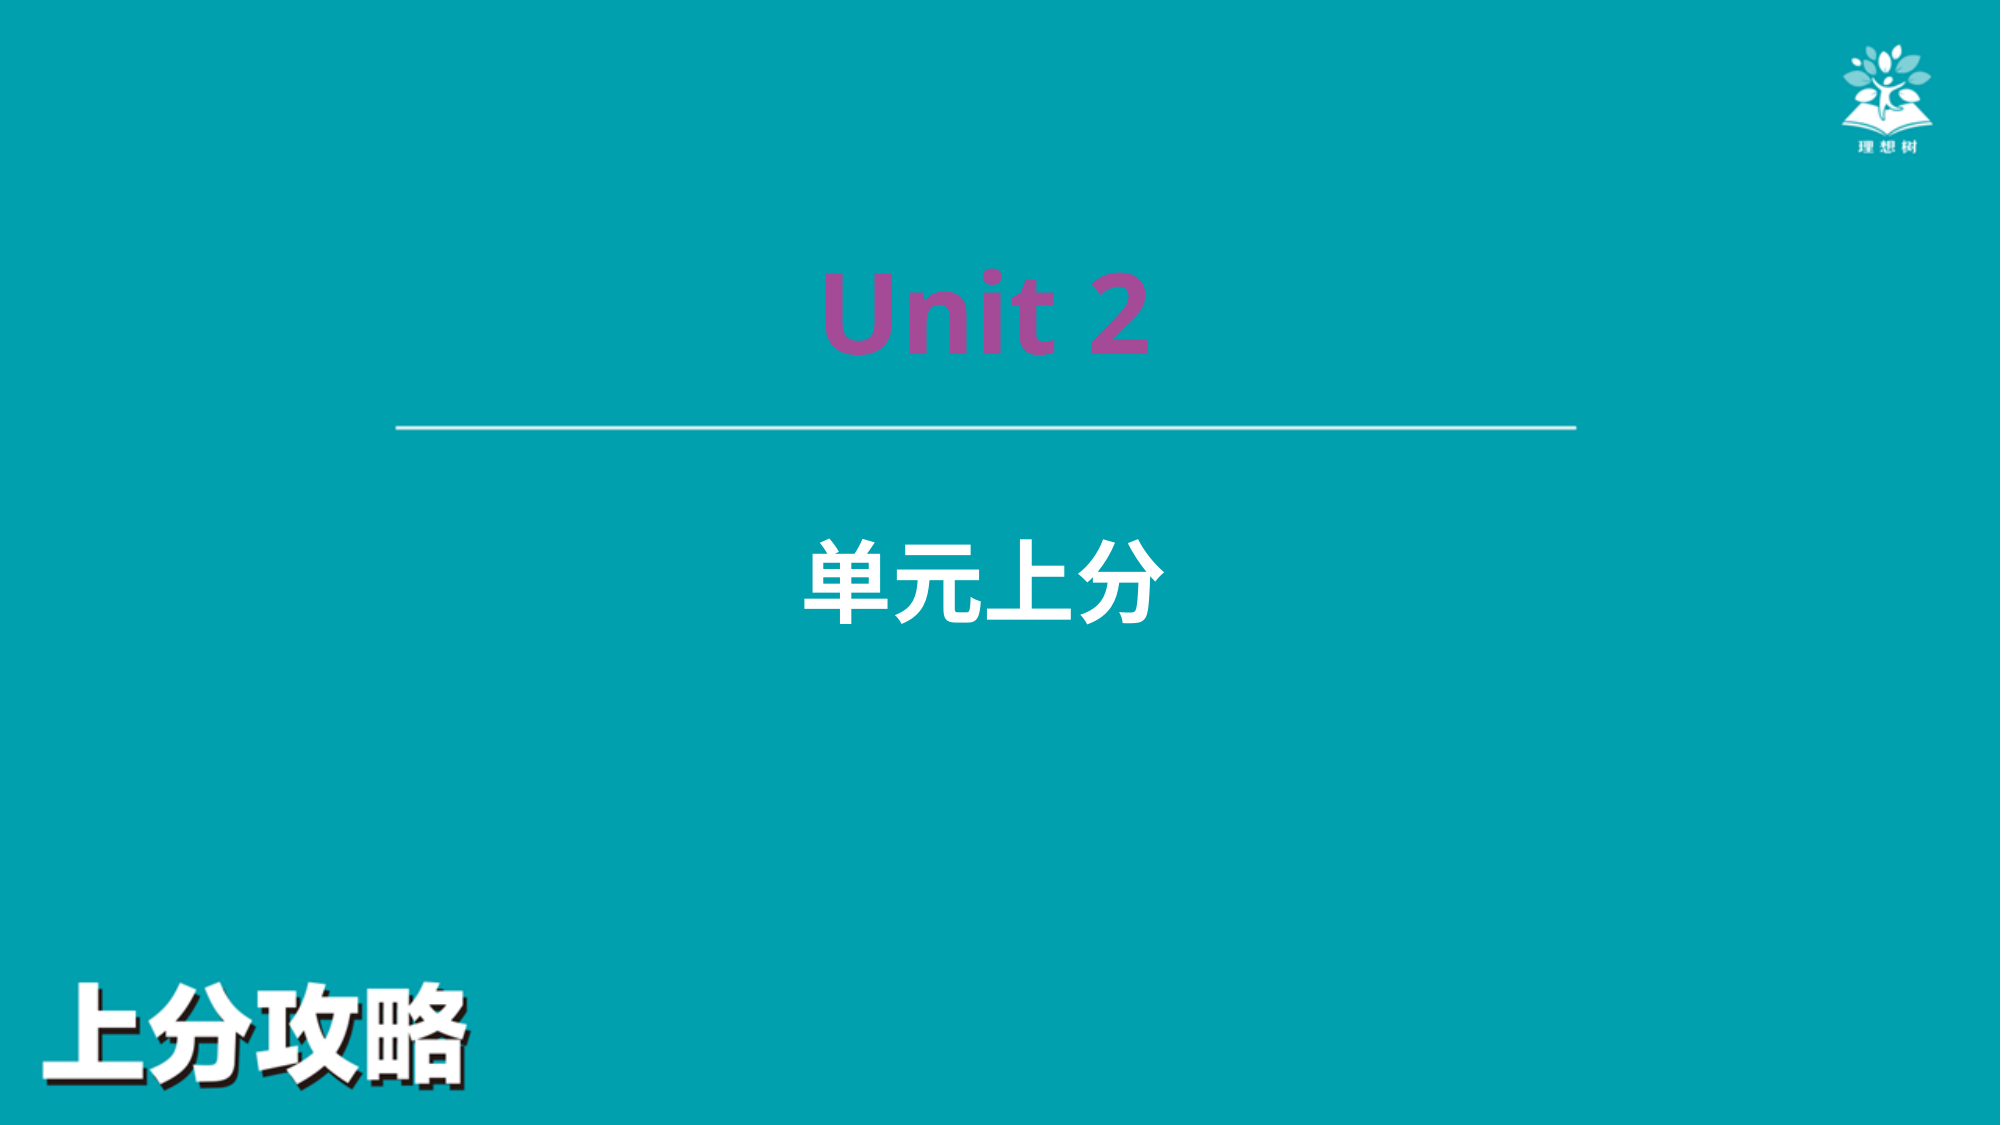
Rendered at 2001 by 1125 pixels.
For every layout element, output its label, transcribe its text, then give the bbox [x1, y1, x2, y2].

text_box Unit 2 [391, 231, 1577, 384]
picture [0, 0, 2000, 1125]
text_box 单元上分 [391, 460, 1577, 696]
